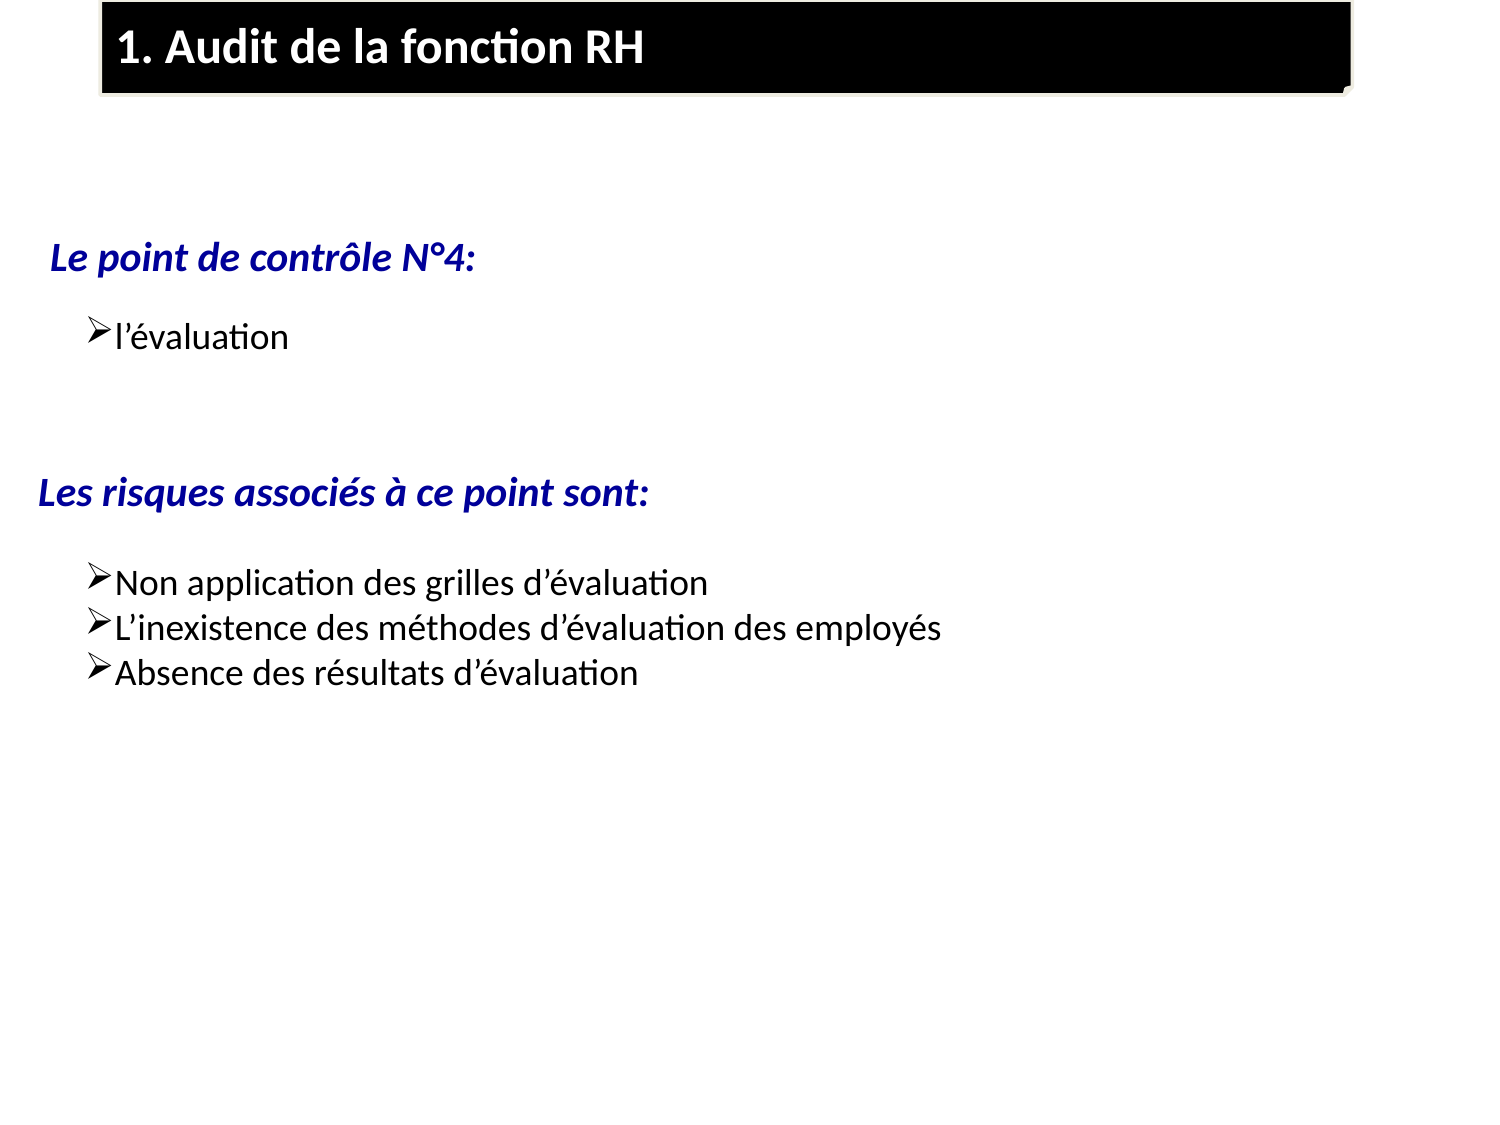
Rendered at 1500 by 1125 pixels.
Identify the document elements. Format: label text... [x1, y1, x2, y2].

text_box Le point de contrôle N°4: [35, 222, 715, 288]
text_box Les risques associés à ce point sont: [23, 457, 785, 522]
text_box l’évaluation [70, 304, 1336, 365]
text_box 1. Audit de la fonction RH [100, 0, 1353, 96]
text_box Non application des grilles d’évaluation L’inexistence des méthodes d’évaluation des employés Absence des résultats d’évaluation [70, 550, 1301, 791]
